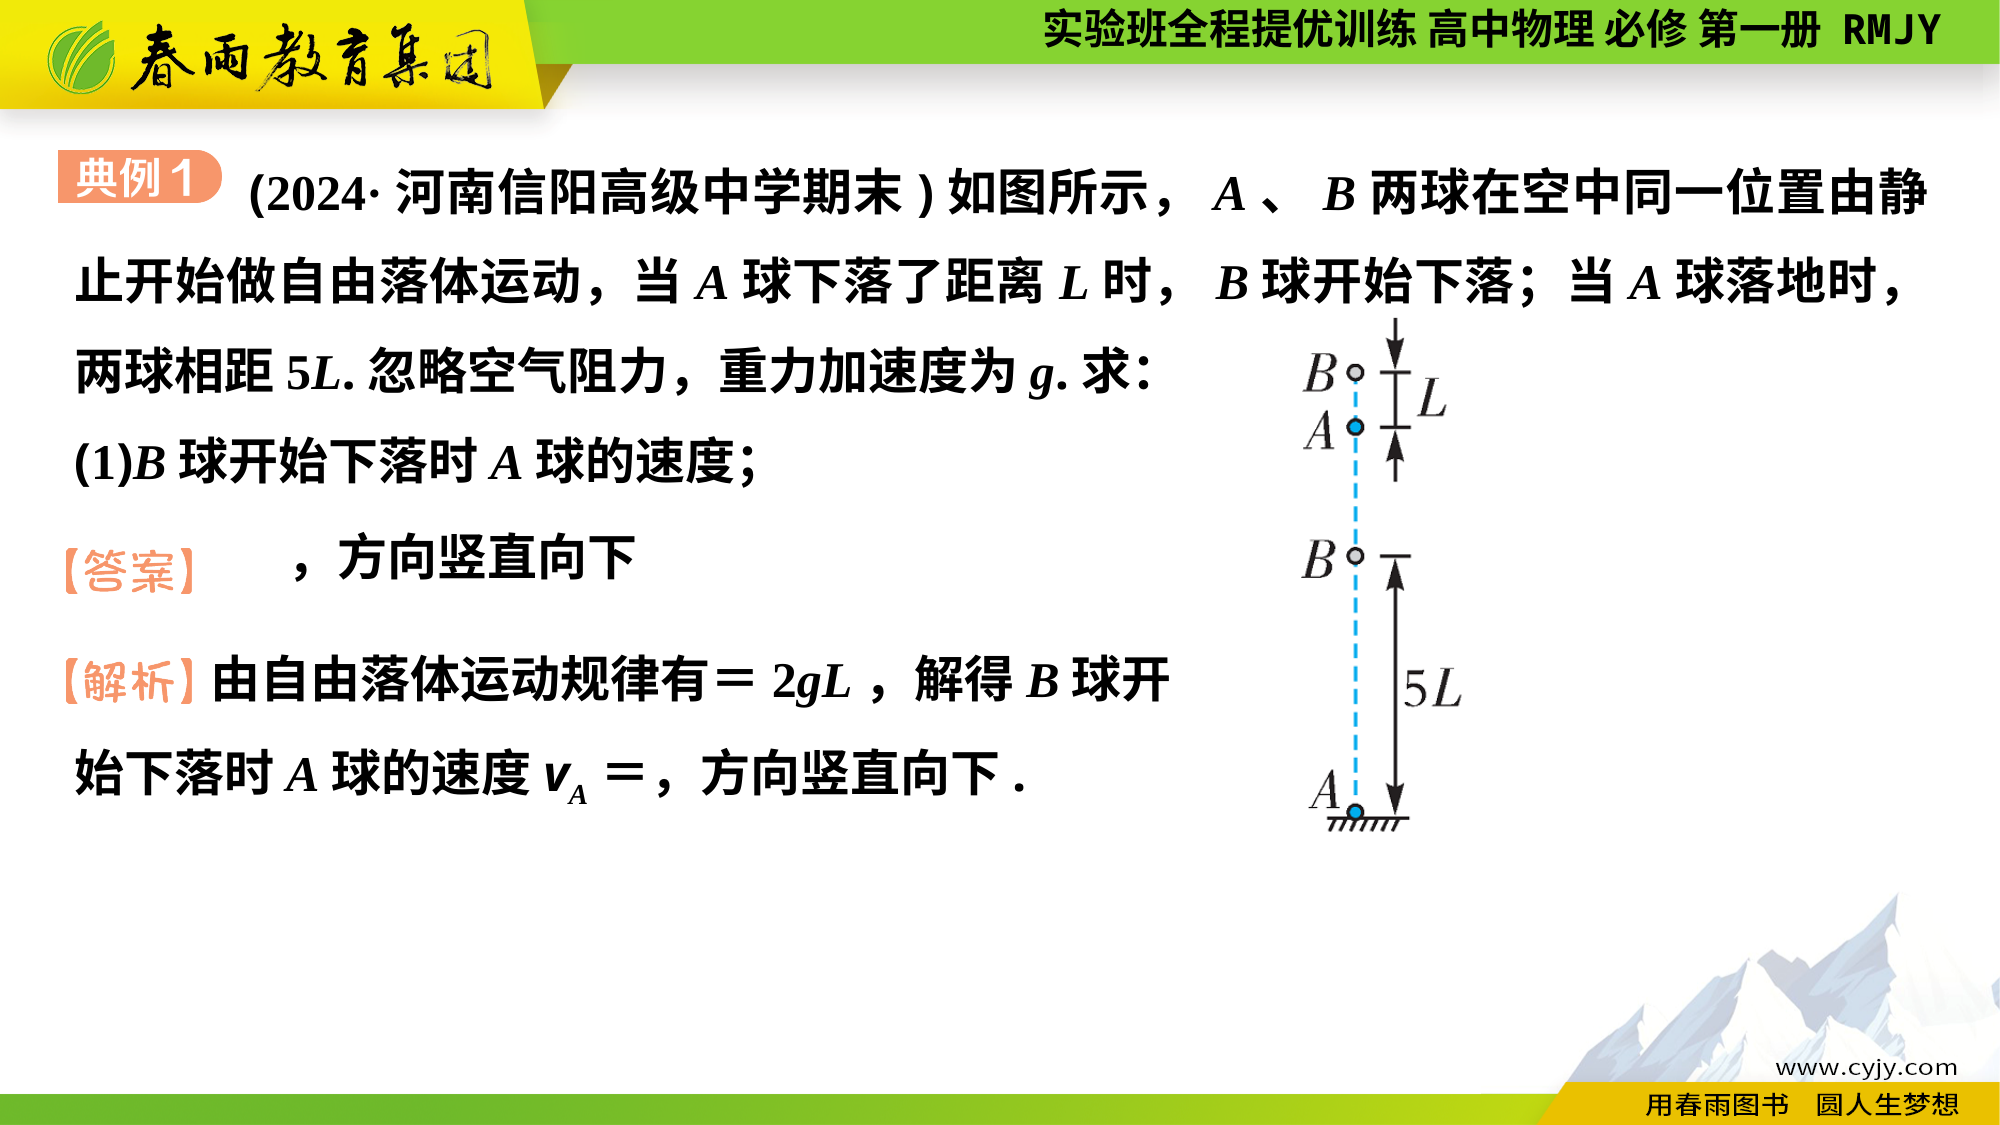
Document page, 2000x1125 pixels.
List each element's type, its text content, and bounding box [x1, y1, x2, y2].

picture [0, 0, 2000, 1125]
list (2024·河南信阳高级中学期末)如图所示，A、B两球在空中同一位置由静止开始做自由落体运动，当A球下落了距离L时，B球开始下落；当A球落地时，两球相距5L.忽略空气阻力，重力加速度为g.求： (1)B球开始下落时A球的速度； [59, 122, 1944, 502]
